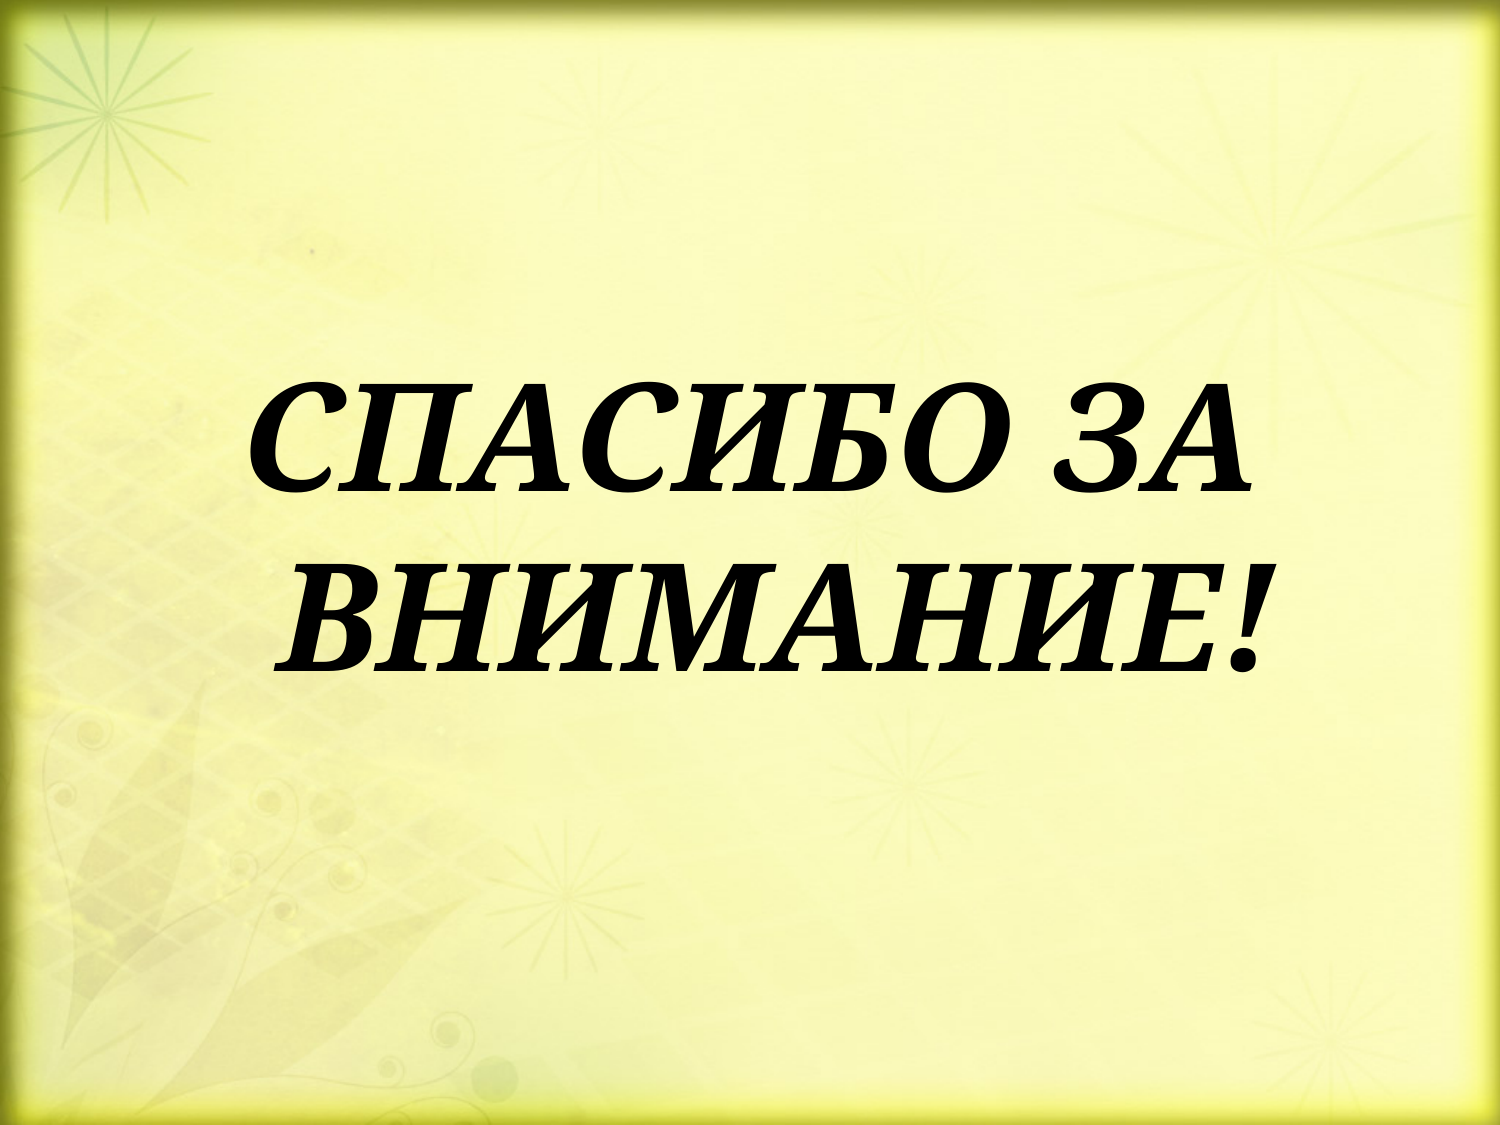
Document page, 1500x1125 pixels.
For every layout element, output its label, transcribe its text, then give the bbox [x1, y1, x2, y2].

list СПАСИБО ЗА ВНИМАНИЕ! [74, 333, 1426, 1006]
picture [0, 0, 1500, 1125]
